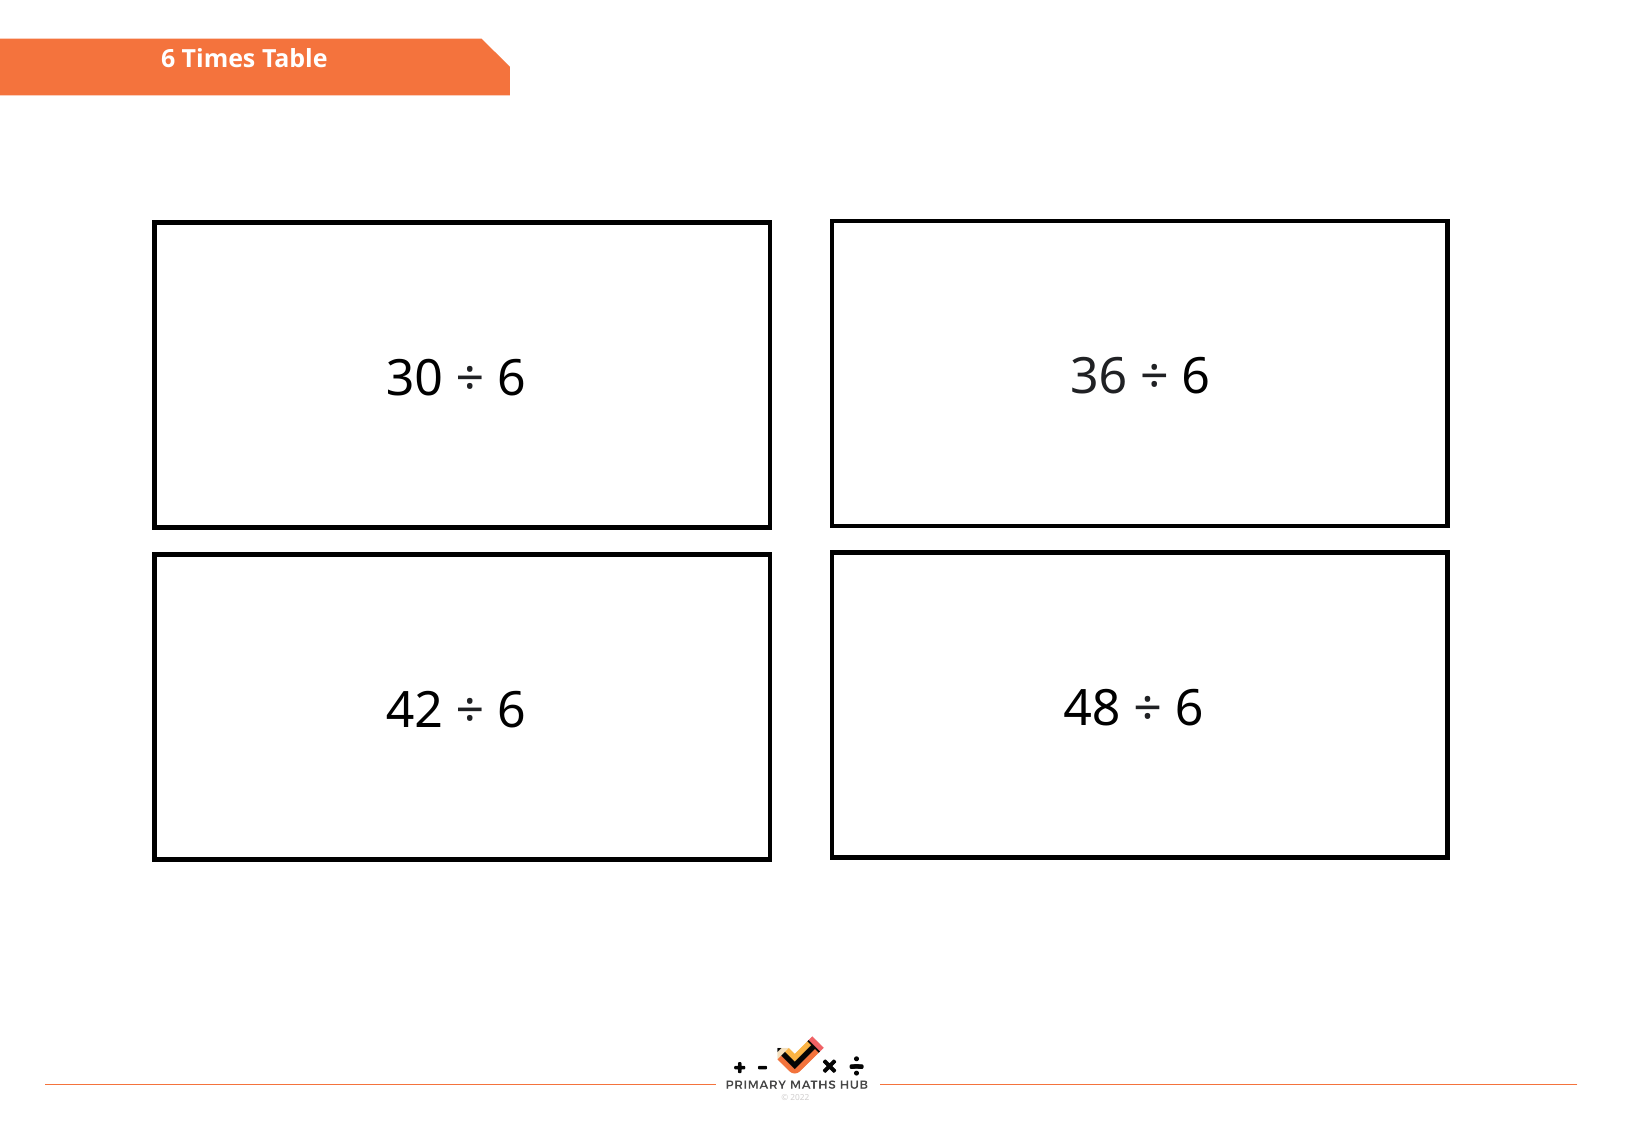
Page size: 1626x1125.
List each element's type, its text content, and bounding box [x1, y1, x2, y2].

text_box 6 Times Table [0, 37, 511, 97]
text_box 48 ÷ 6 [831, 552, 1449, 859]
text_box 30 ÷ 6 [153, 222, 771, 529]
picture [722, 1034, 872, 1094]
text_box 36 ÷ 6 [831, 220, 1449, 527]
text_box © 2022 [720, 1084, 870, 1110]
text_box 42 ÷ 6 [153, 553, 771, 860]
